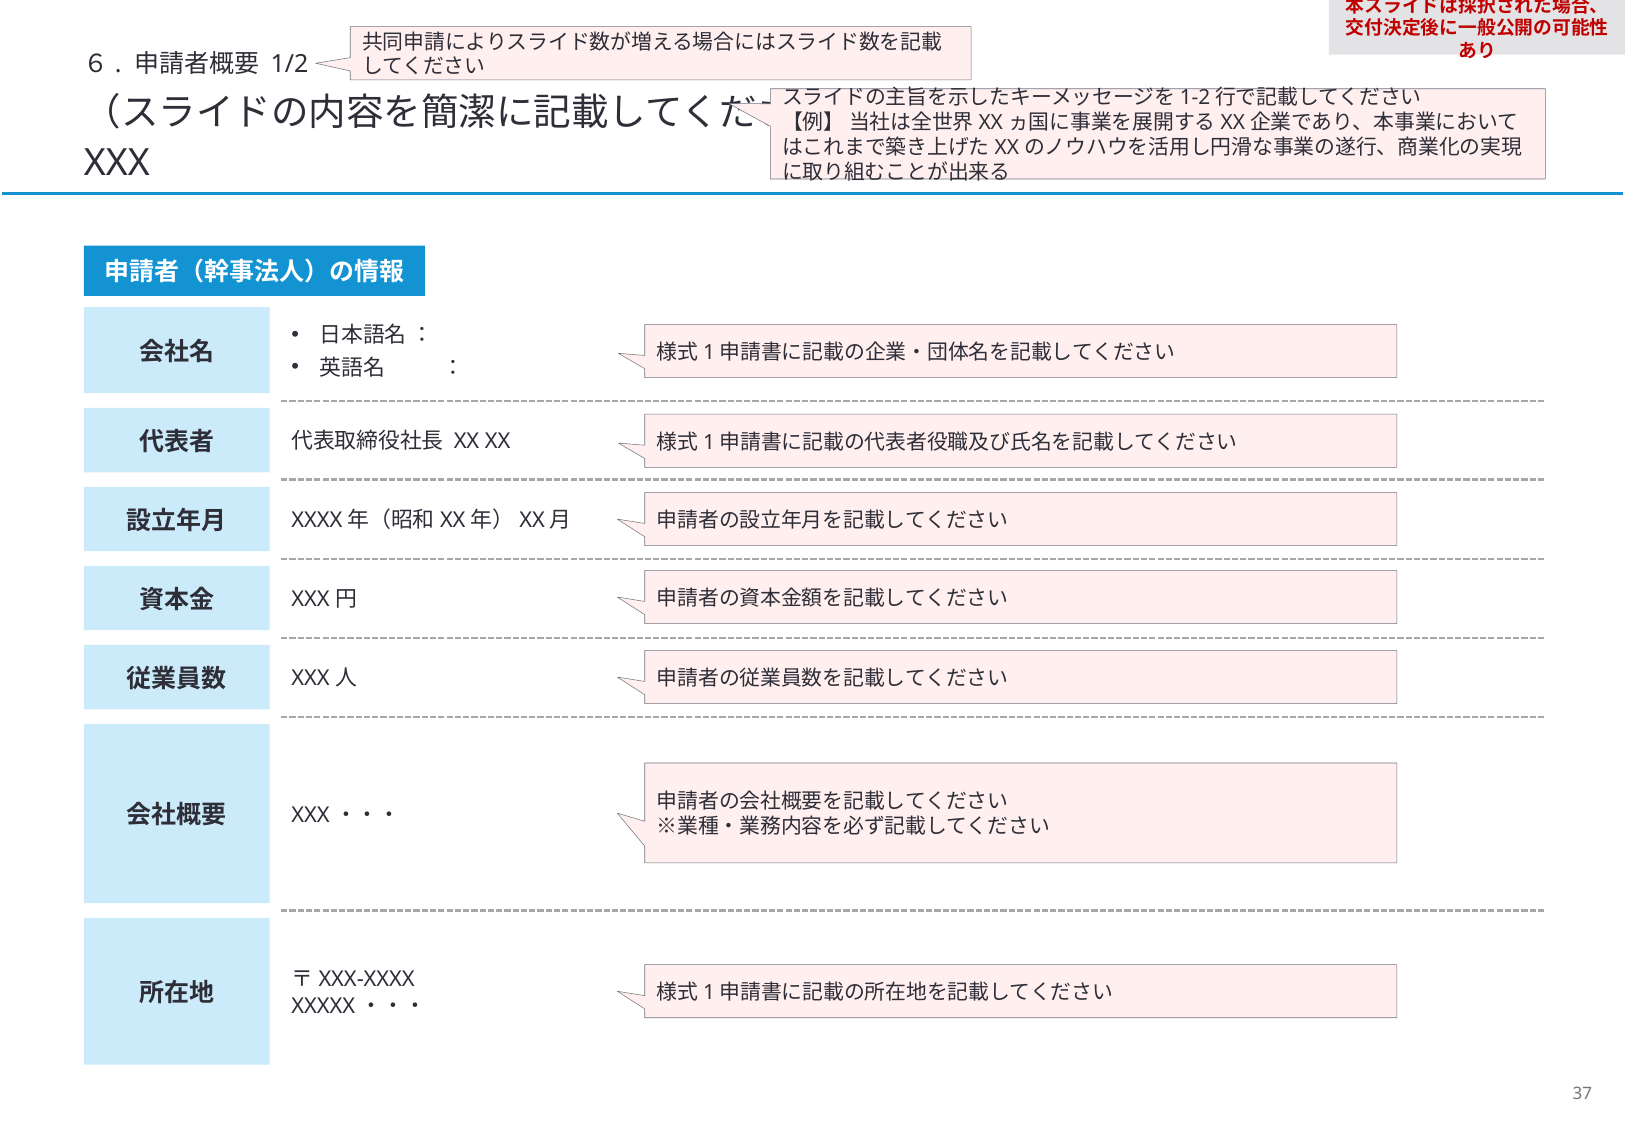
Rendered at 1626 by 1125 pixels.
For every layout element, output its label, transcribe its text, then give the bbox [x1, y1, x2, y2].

text_box 代表取締役社長 XX XX [279, 407, 1542, 473]
text_box XXX円 [279, 565, 1542, 631]
text_box 本スライドは採択された場合、交付決定後に一般公開の可能性あり [1328, 0, 1625, 55]
text_box 会社概要 [83, 723, 270, 904]
text_box 様式1申請書に記載の所在地を記載してください [616, 963, 1398, 1019]
text_box 設立年月 [83, 486, 270, 552]
text_box 申請者の会社概要を記載してください ※業種・業務内容を必ず記載してください [616, 762, 1398, 864]
text_box 資本金 [83, 565, 270, 631]
text_box 様式1申請書に記載の代表者役職及び氏名を記載してください [617, 413, 1398, 469]
text_box 会社名 [83, 306, 270, 394]
text_box 申請者の資本金額を記載してください [616, 569, 1398, 625]
text_box XXX・・・ [279, 723, 1542, 904]
text_box XXXX年（昭和XX年）XX月 [279, 486, 1542, 552]
text_box 申請者の従業員数を記載してください [616, 649, 1398, 705]
text_box 申請者の設立年月を記載してください [616, 491, 1398, 547]
list ６. 申請者概要 1/2 [84, 40, 1543, 82]
list （スライドの内容を簡潔に記載してください） XXX [84, 83, 1543, 183]
text_box 様式1申請書に記載の企業・団体名を記載してください [617, 323, 1398, 379]
text_box 申請者（幹事法人）の情報 [83, 245, 426, 297]
text_box スライドの主旨を示したキーメッセージを1-2行で記載してください 【例】 当社は全世界XXヵ国に事業を展開するXX企業であり、本事業においてはこれまで築き上げたXXのノウハウを活用し円滑な事業の遂行、商業化の実現に取り組むことが出来る [728, 87, 1547, 180]
text_box 〒XXX-XXXX XXXXX・・・ [279, 917, 1542, 1065]
text_box 代表者 [83, 407, 270, 473]
text_box 日本語名 ： 英語名 ： [279, 306, 1542, 394]
text_box 従業員数 [83, 644, 270, 710]
text_box 共同申請によりスライド数が増える場合にはスライド数を記載してください [314, 25, 973, 81]
text_box XXX人 [279, 644, 1542, 710]
text_box 所在地 [83, 917, 270, 1065]
